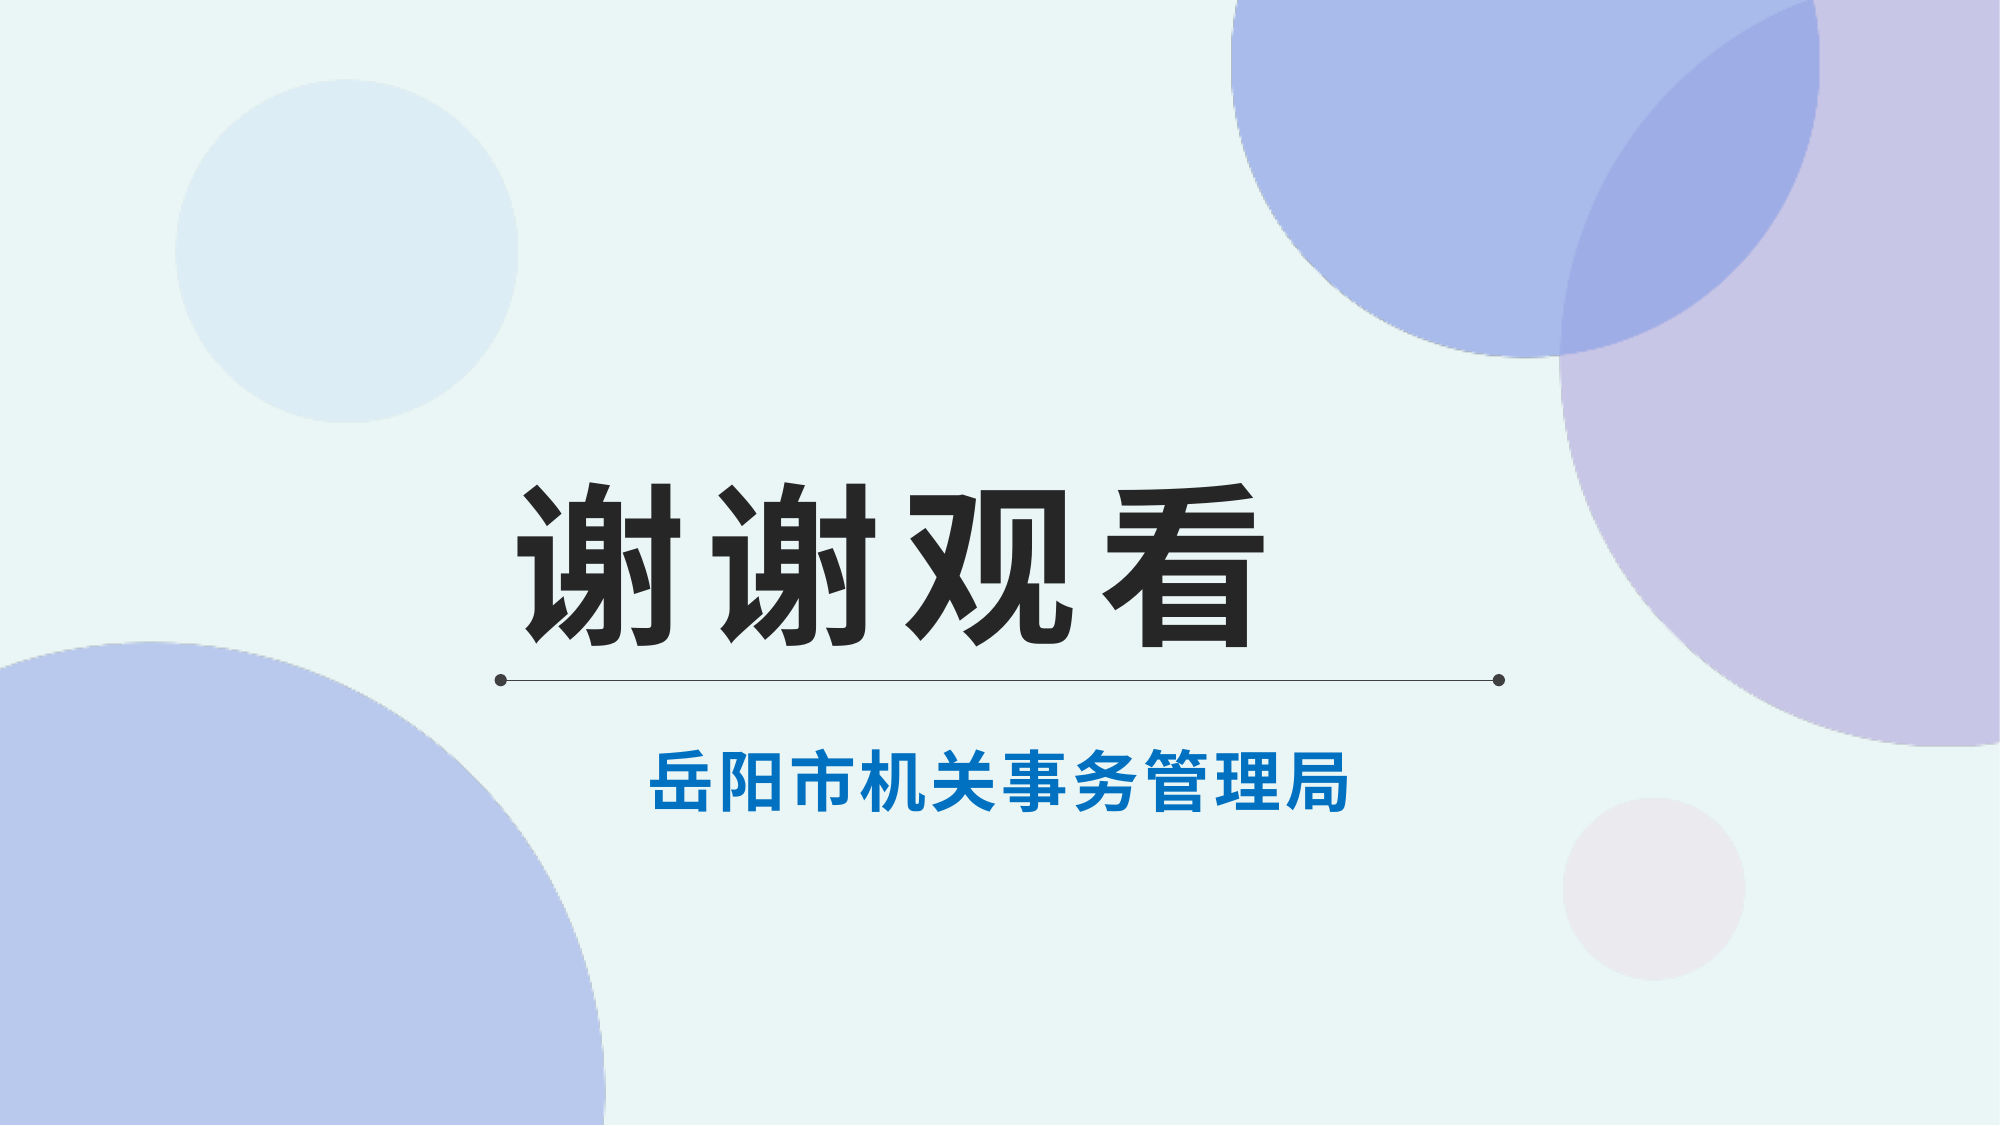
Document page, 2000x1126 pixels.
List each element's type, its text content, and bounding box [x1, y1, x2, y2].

picture [0, 0, 2000, 1125]
title 谢谢观看 [511, 444, 1489, 667]
list 岳阳市机关事务管理局 [511, 739, 1489, 811]
